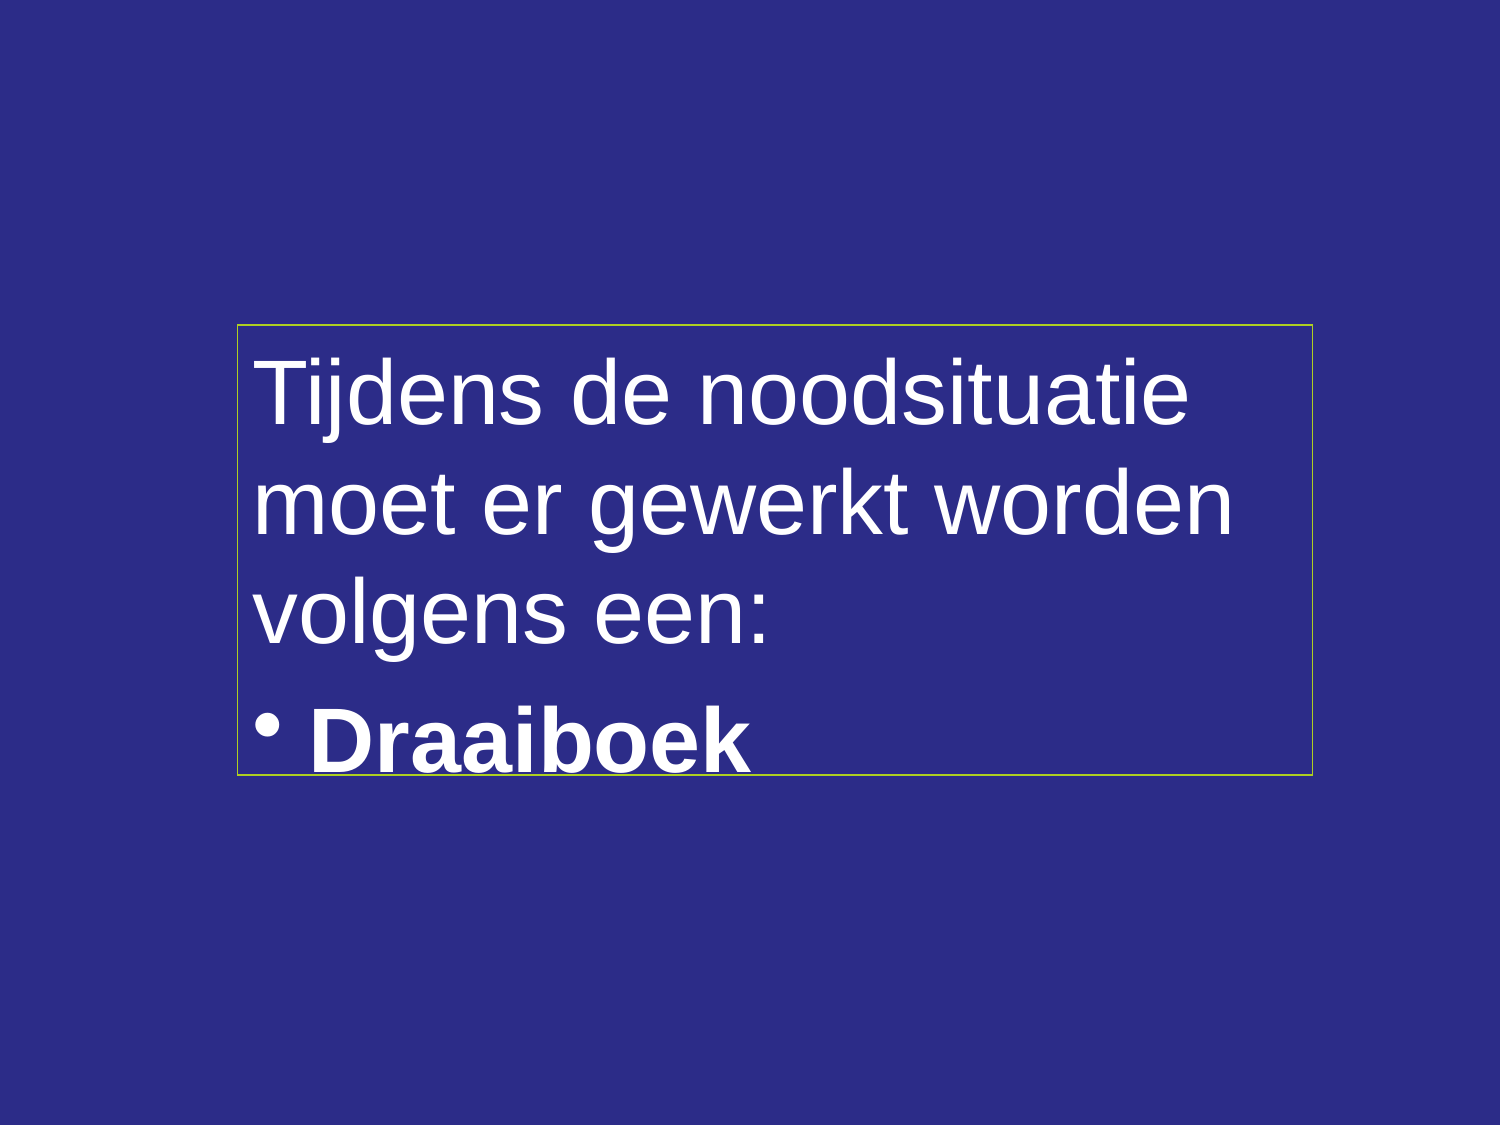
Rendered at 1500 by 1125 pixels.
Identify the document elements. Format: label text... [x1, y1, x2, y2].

list Tijdens de noodsituatie moet er gewerkt worden volgens een: Draaiboek [237, 324, 1313, 776]
